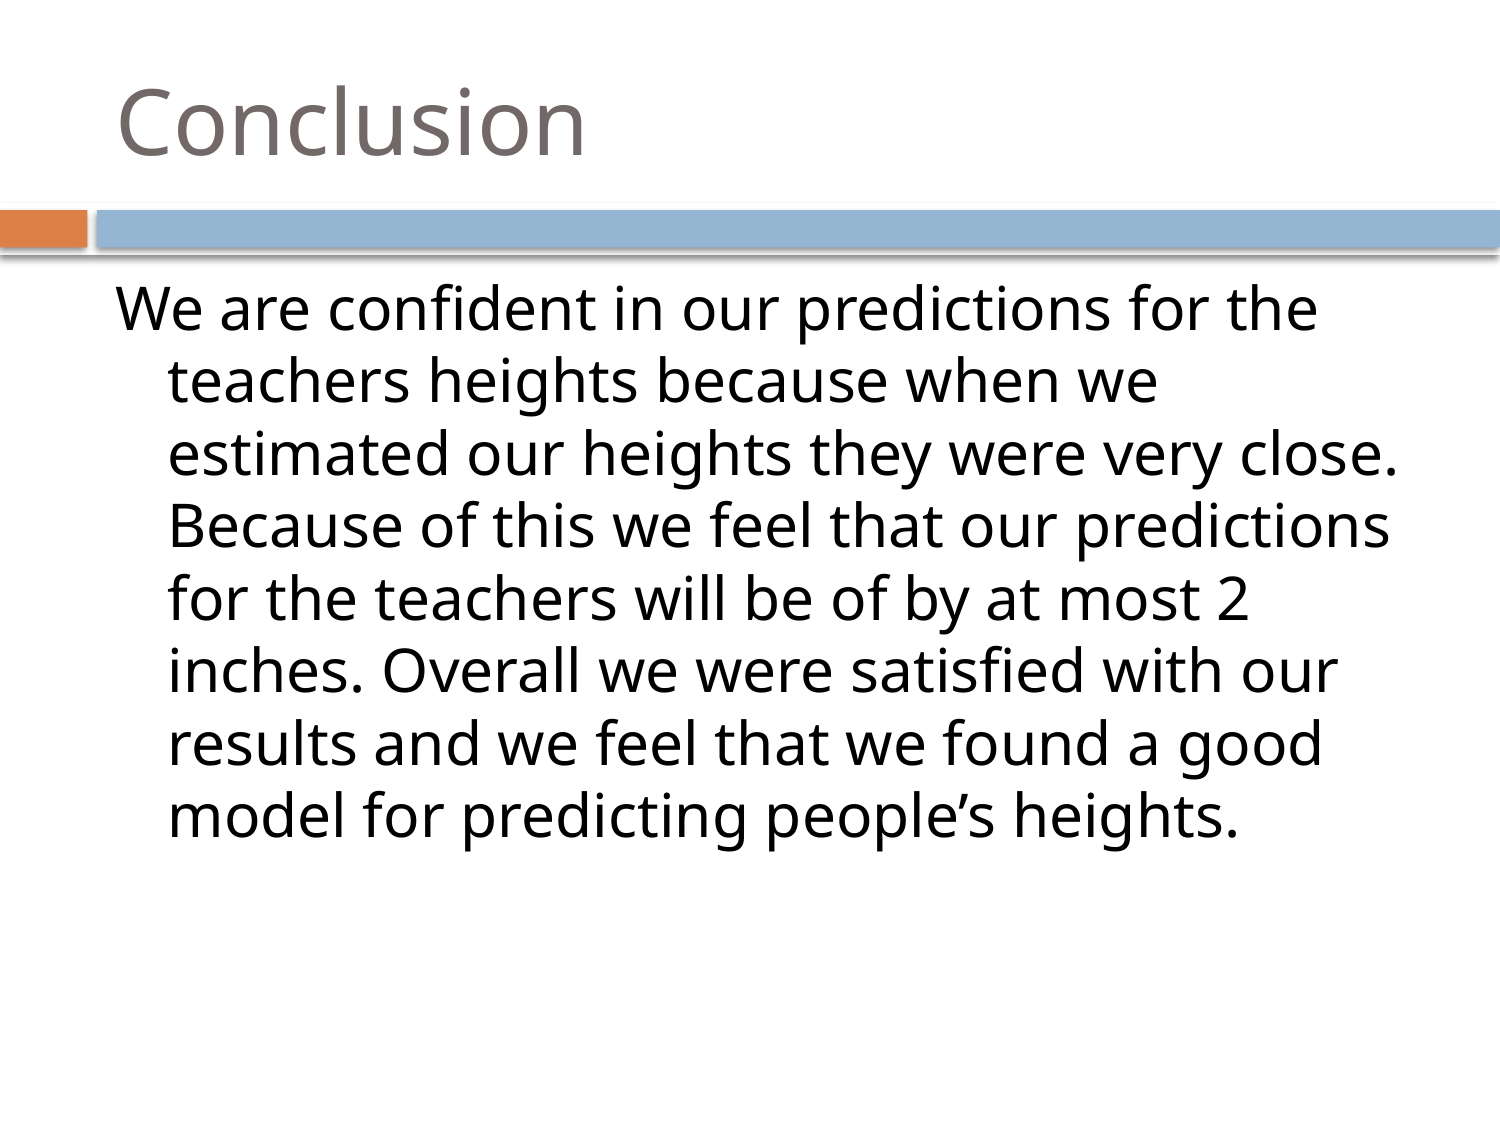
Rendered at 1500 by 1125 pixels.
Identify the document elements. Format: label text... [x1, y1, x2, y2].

list We are confident in our predictions for the teachers heights because when we estimated our heights they were very close. Because of this we feel that our predictions for the teachers will be of by at most 2 inches. Overall we were satisfied with our results and we feel that we found a good model for predicting people’s heights. [100, 262, 1438, 1000]
title Conclusion [100, 37, 1438, 200]
